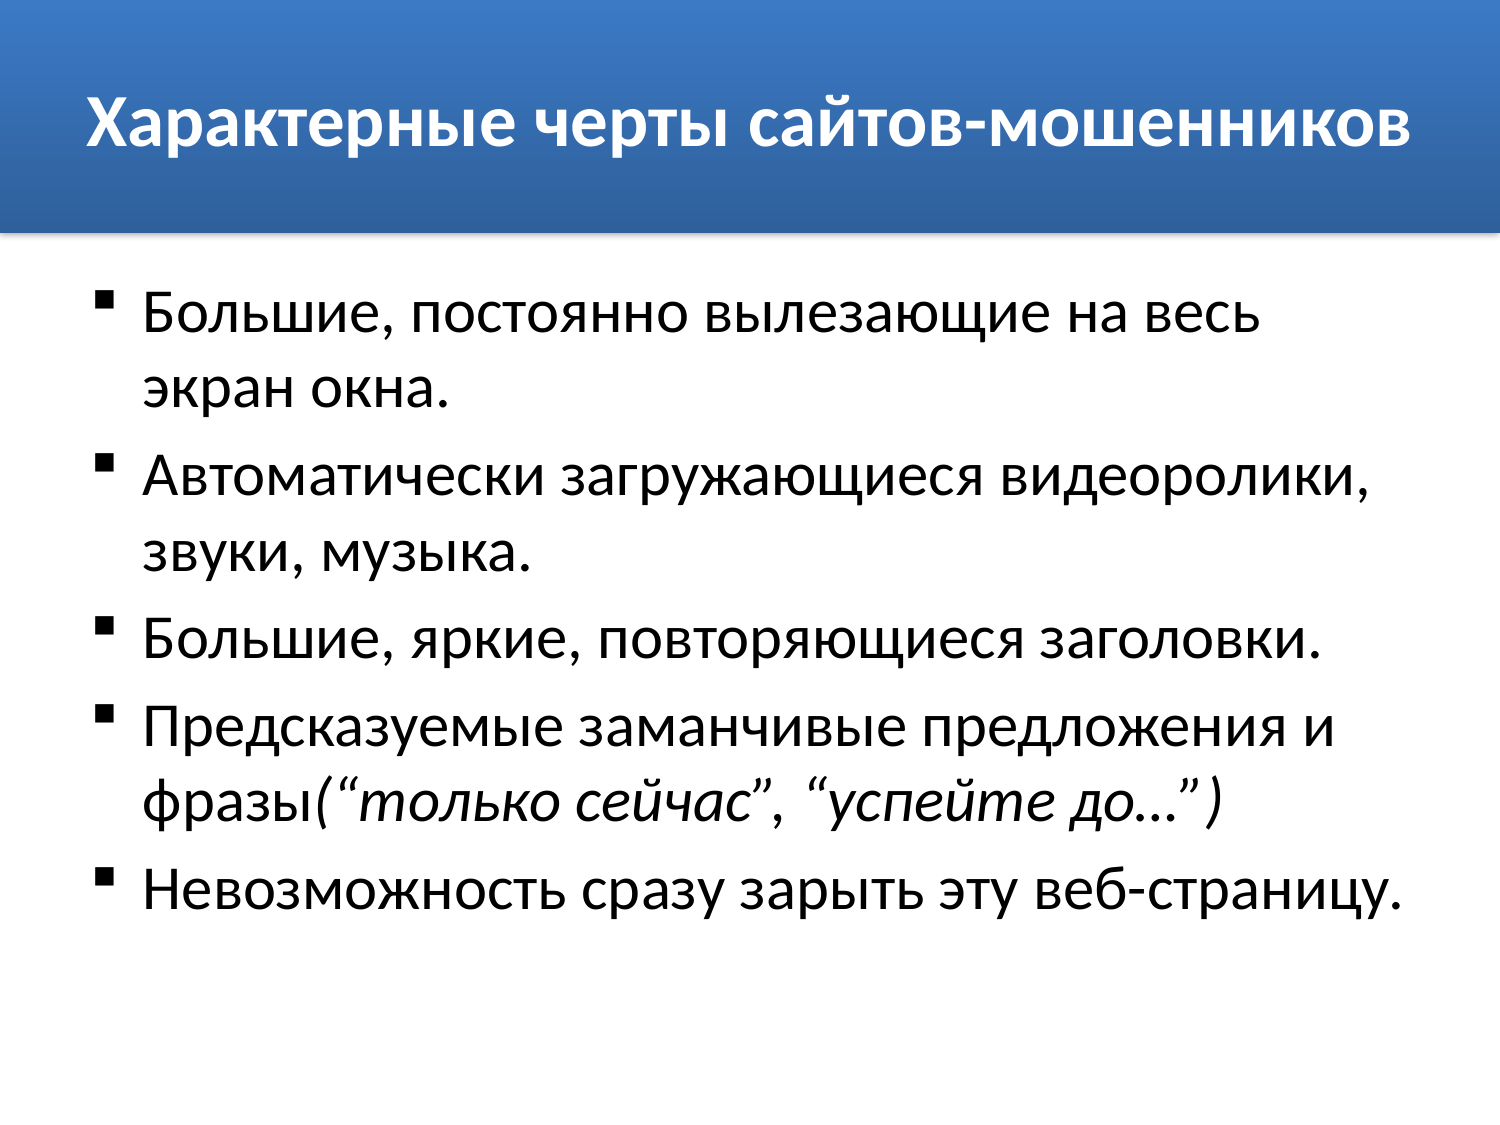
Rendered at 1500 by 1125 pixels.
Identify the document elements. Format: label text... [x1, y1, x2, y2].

list Большие, постоянно вылезающие на весь экран окна. Автоматически загружающиеся видеоролики, звуки, музыка. Большие, яркие, повторяющиеся заголовки. Предсказуемые заманчивые предложения и фразы(“только сейчас”, “успейте до…”) Невозможность сразу зарыть эту веб-страницу. [75, 262, 1425, 1005]
title Характерные черты сайтов-мошенников [0, 0, 1500, 233]
